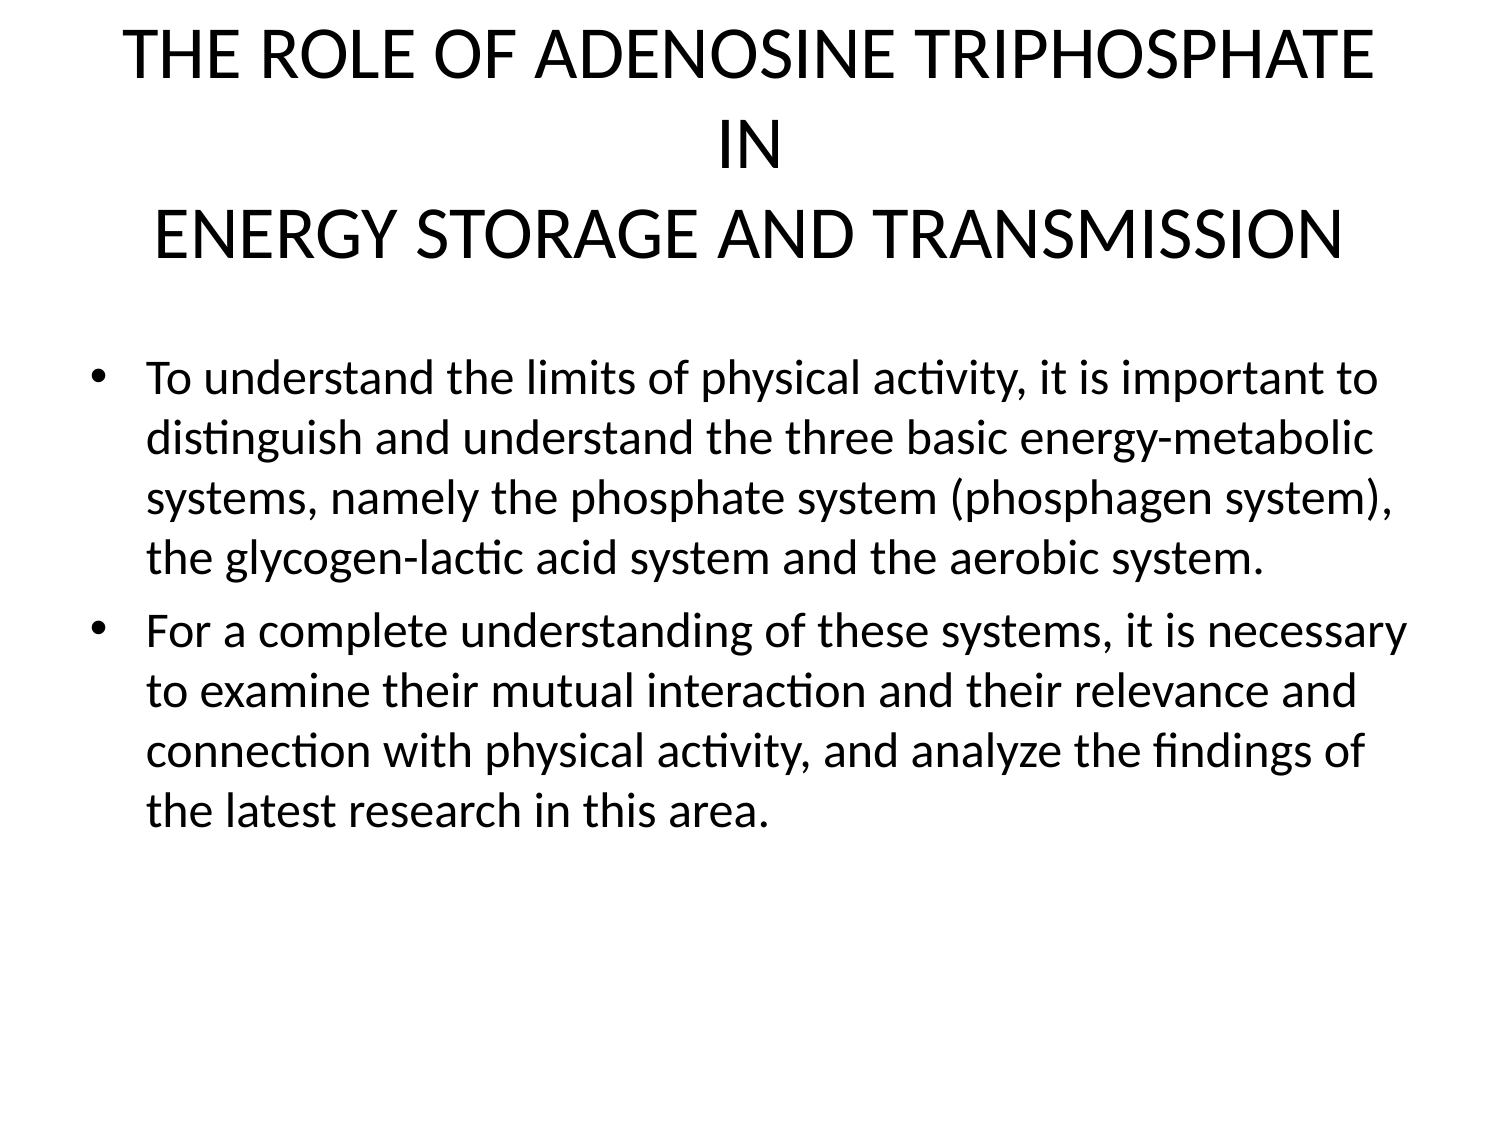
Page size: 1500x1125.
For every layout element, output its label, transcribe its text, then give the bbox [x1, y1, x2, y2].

text_box THE ROLE OF ADENOSINE TRIPHOSPHATE IN ENERGY STORAGE AND TRANSMISSION [74, 45, 1425, 233]
text_box To understand the limits of physical activity, it is important to distinguish and understand the three basic energy-metabolic systems, namely the phosphate system (phosphagen system), the glycogen-lactic acid system and the aerobic system. For a complete understanding of these systems, it is necessary to examine their mutual interaction and their relevance and connection with physical activity, and analyze the findings of the latest research in this area. [74, 337, 1425, 1005]
